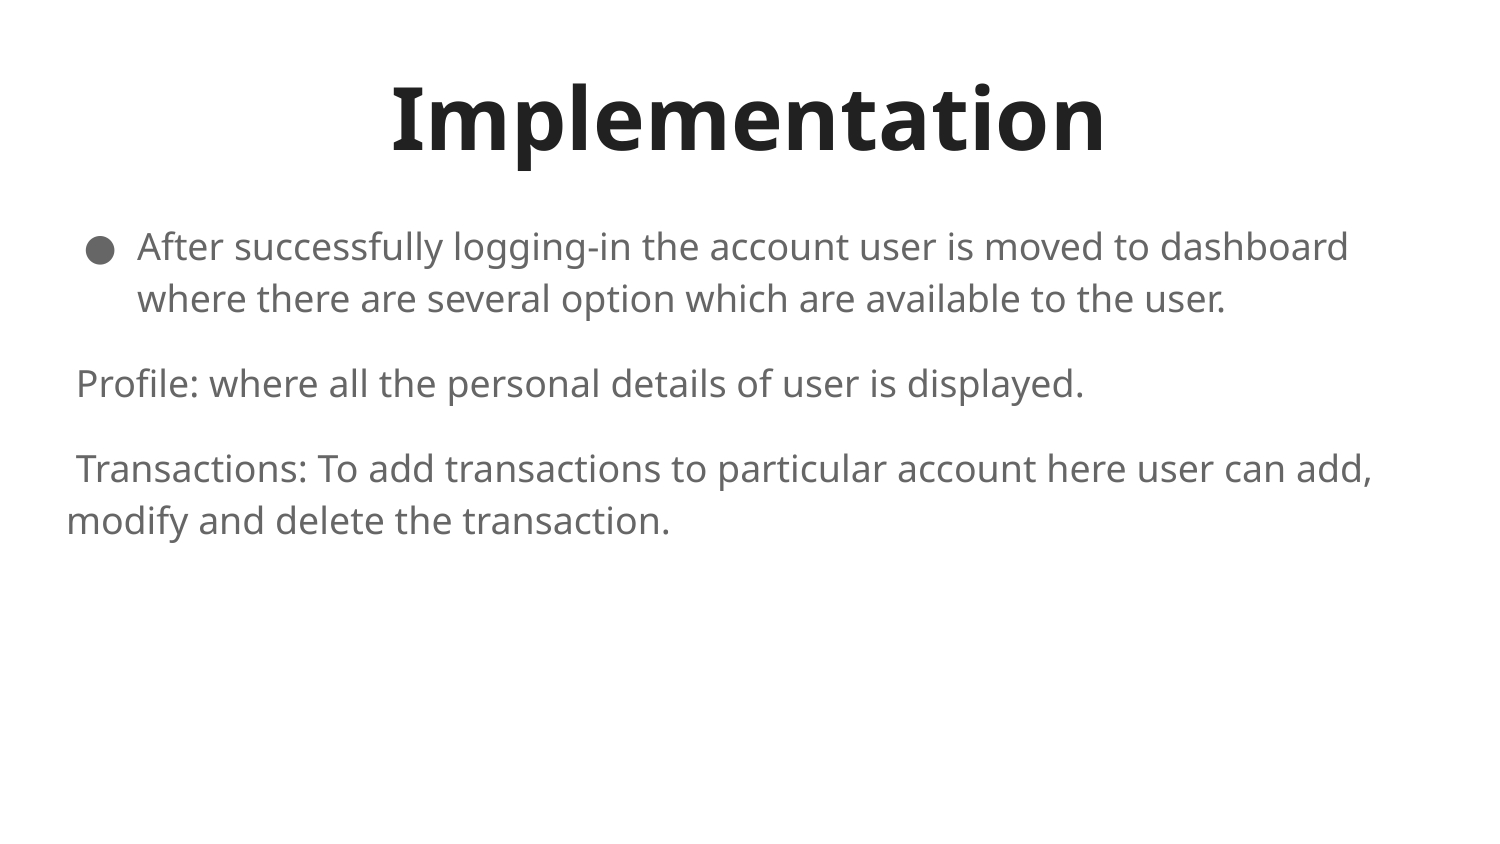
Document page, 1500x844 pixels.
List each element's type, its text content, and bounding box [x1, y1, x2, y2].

list After successfully logging-in the account user is moved to dashboard where there are several option which are available to the user. Profile: where all the personal details of user is displayed. Transactions: To add transactions to particular account here user can add, modify and delete the transaction. [51, 201, 1449, 750]
title Implementation [51, 48, 1449, 180]
